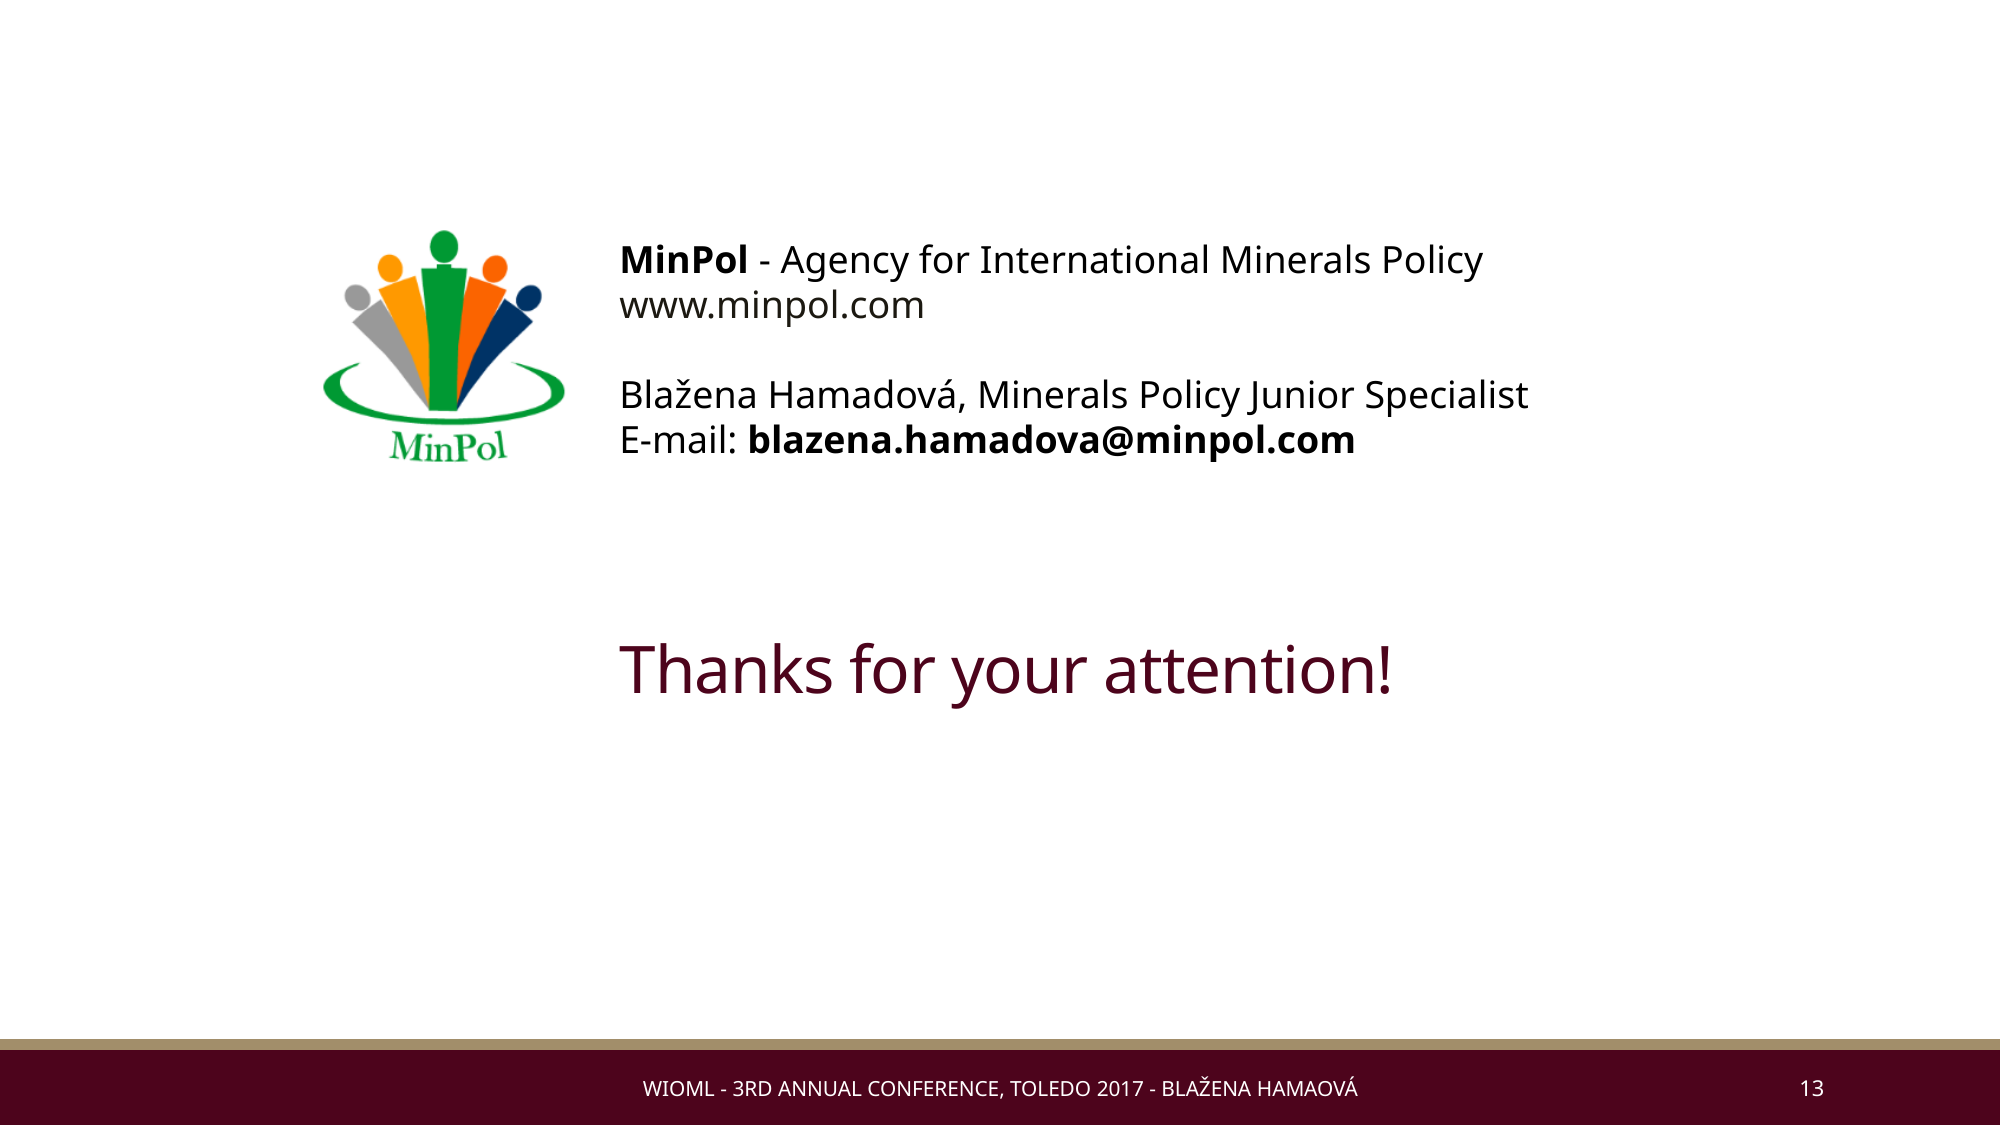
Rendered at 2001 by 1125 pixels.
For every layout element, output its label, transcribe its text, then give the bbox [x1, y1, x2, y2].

footer WIOML - 3rd Annual Conference, Toledo 2017 - Blažena Hamaová [604, 1059, 1396, 1120]
text_box MinPol - Agency for International Minerals Policy www.minpol.com Blažena Hamadová, Minerals Policy Junior Specialist E-mail: blazena.hamadova@minpol.com [604, 228, 1705, 468]
slide_number 13 [1624, 1059, 1840, 1120]
picture [319, 227, 568, 472]
title Thanks for your attention! [604, 631, 1768, 715]
